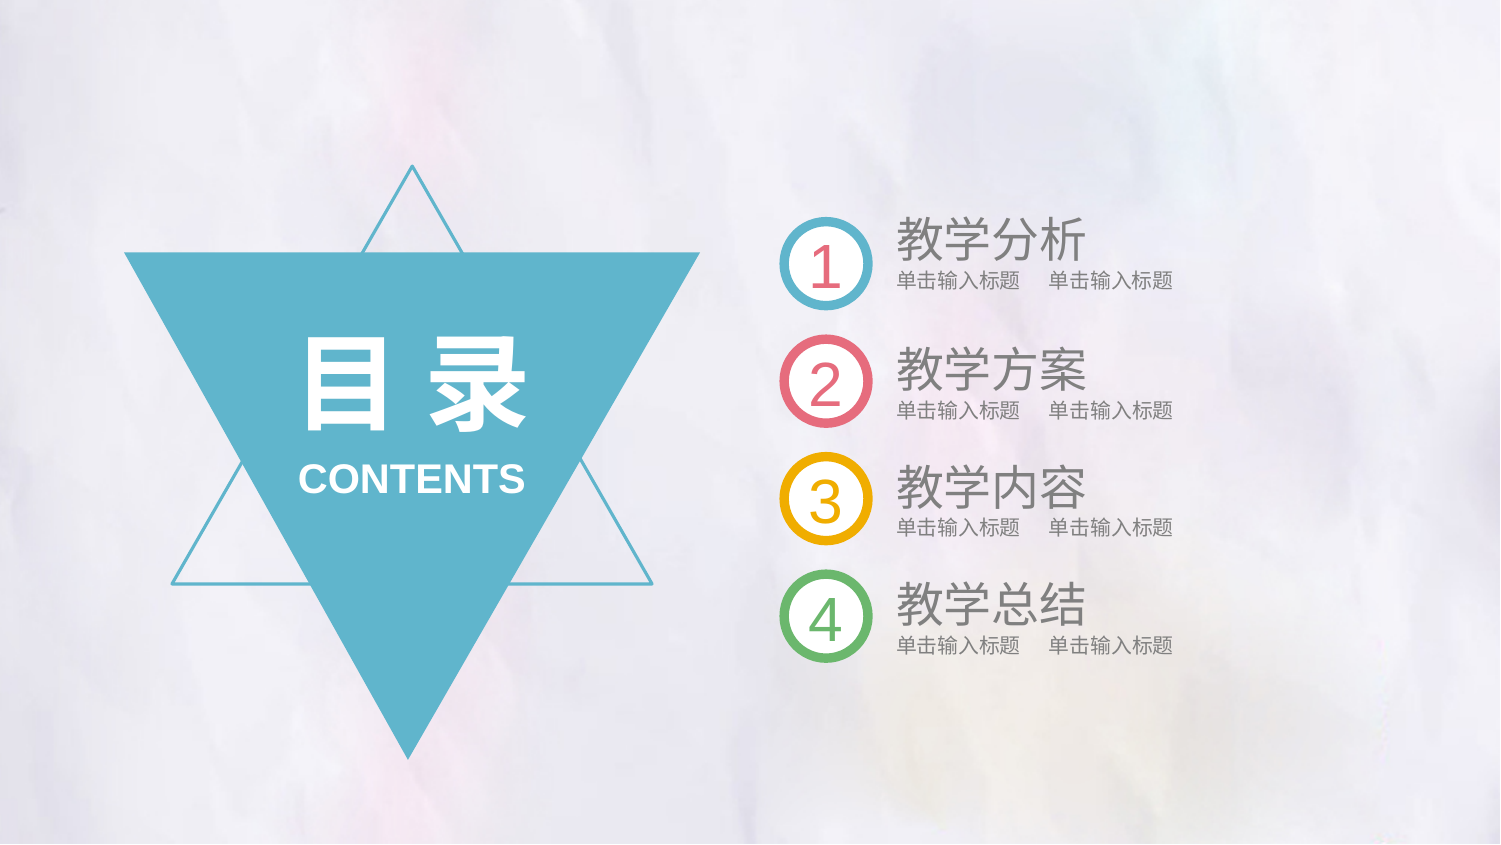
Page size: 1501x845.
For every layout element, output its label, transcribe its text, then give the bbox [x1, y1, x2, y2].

picture [0, 0, 1500, 844]
text_box CONTENTS [276, 452, 548, 502]
text_box 3 [784, 456, 868, 541]
text_box 教学内容 单击输入标题 单击输入标题 [895, 457, 1212, 540]
text_box [326, 166, 498, 315]
text_box 教学总结 单击输入标题 单击输入标题 [895, 574, 1212, 658]
text_box [463, 252, 701, 460]
text_box [309, 584, 510, 760]
text_box 目 录 [258, 315, 566, 444]
text_box 教学方案 单击输入标题 单击输入标题 [895, 339, 1212, 423]
text_box [124, 252, 362, 462]
text_box 4 [784, 574, 868, 659]
text_box 教学分析 单击输入标题 单击输入标题 [896, 209, 1259, 318]
text_box 2 [784, 339, 868, 424]
text_box [171, 433, 653, 584]
text_box 1 [784, 221, 868, 306]
